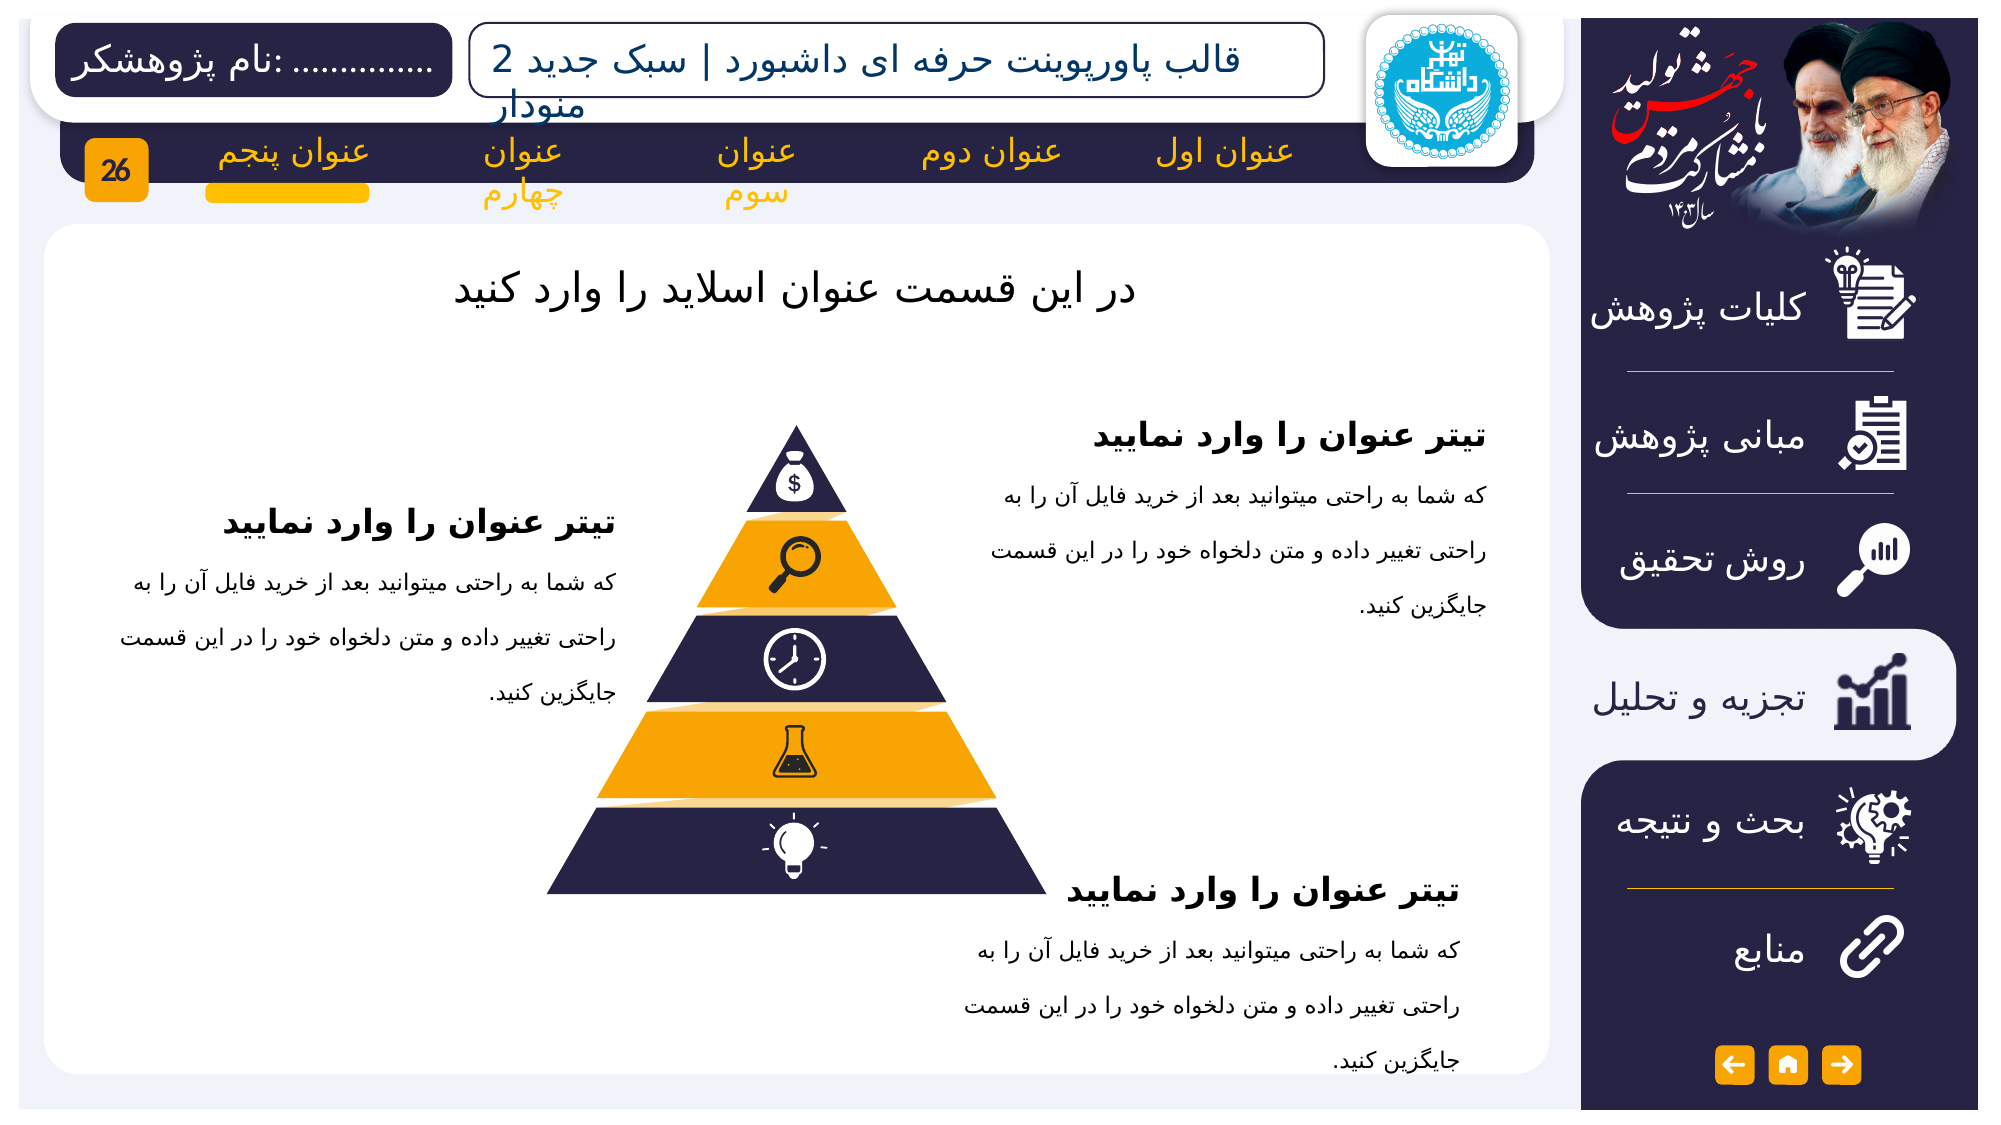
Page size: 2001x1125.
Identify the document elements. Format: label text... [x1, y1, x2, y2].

text_box مبانی پژوهش [1551, 403, 1821, 464]
text_box عنوان اول [1132, 122, 1318, 177]
text_box [43, 222, 1551, 1076]
text_box [1364, 13, 1519, 168]
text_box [1715, 1045, 1862, 1085]
text_box تجزیه و تحلیل [1551, 665, 1822, 725]
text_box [775, 451, 814, 502]
text_box منابع [1674, 917, 1821, 977]
text_box عنوان سوم [664, 122, 850, 217]
text_box عنوان پنجم [193, 122, 395, 177]
text_box قالب پاورپوینت حرفه ای داشبورد | سبک جدید 2 منودار [475, 27, 1335, 132]
text_box [204, 181, 371, 204]
picture [1581, 5, 1978, 1110]
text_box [768, 536, 822, 594]
text_box عنوان دوم [899, 122, 1085, 177]
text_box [763, 628, 827, 691]
text_box کلیات پژوهش [1551, 275, 1822, 336]
text_box نام پژوهشکر: ............... [57, 27, 454, 87]
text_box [546, 425, 1047, 895]
text_box 26 [81, 140, 151, 196]
text_box تیتر عنوان را وارد نمایید که شما به راحتی میتوانید بعد از خرید فایل آن را به راحتی تغییر داده و متن دلخواه خود را در این قسمت جایگزین کنید. [55, 453, 546, 713]
text_box در این قسمت عنوان اسلاید را وارد کنید [41, 253, 1549, 319]
picture [1373, 22, 1511, 160]
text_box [761, 812, 828, 879]
text_box تیتر عنوان را وارد نمایید که شما به راحتی میتوانید بعد از خرید فایل آن را به راحتی تغییر داده و متن دلخواه خود را در این قسمت جایگزین کنید. [925, 366, 1503, 626]
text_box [772, 725, 818, 778]
text_box بحث و نتیجه [1594, 788, 1822, 849]
text_box عنوان چهارم [423, 122, 624, 217]
text_box تیتر عنوان را وارد نمایید که شما به راحتی میتوانید بعد از خرید فایل آن را به راحتی تغییر داده و متن دلخواه خود را در این قسمت جایگزین کنید. [899, 821, 1476, 1081]
text_box روش تحقیق [1602, 527, 1821, 587]
